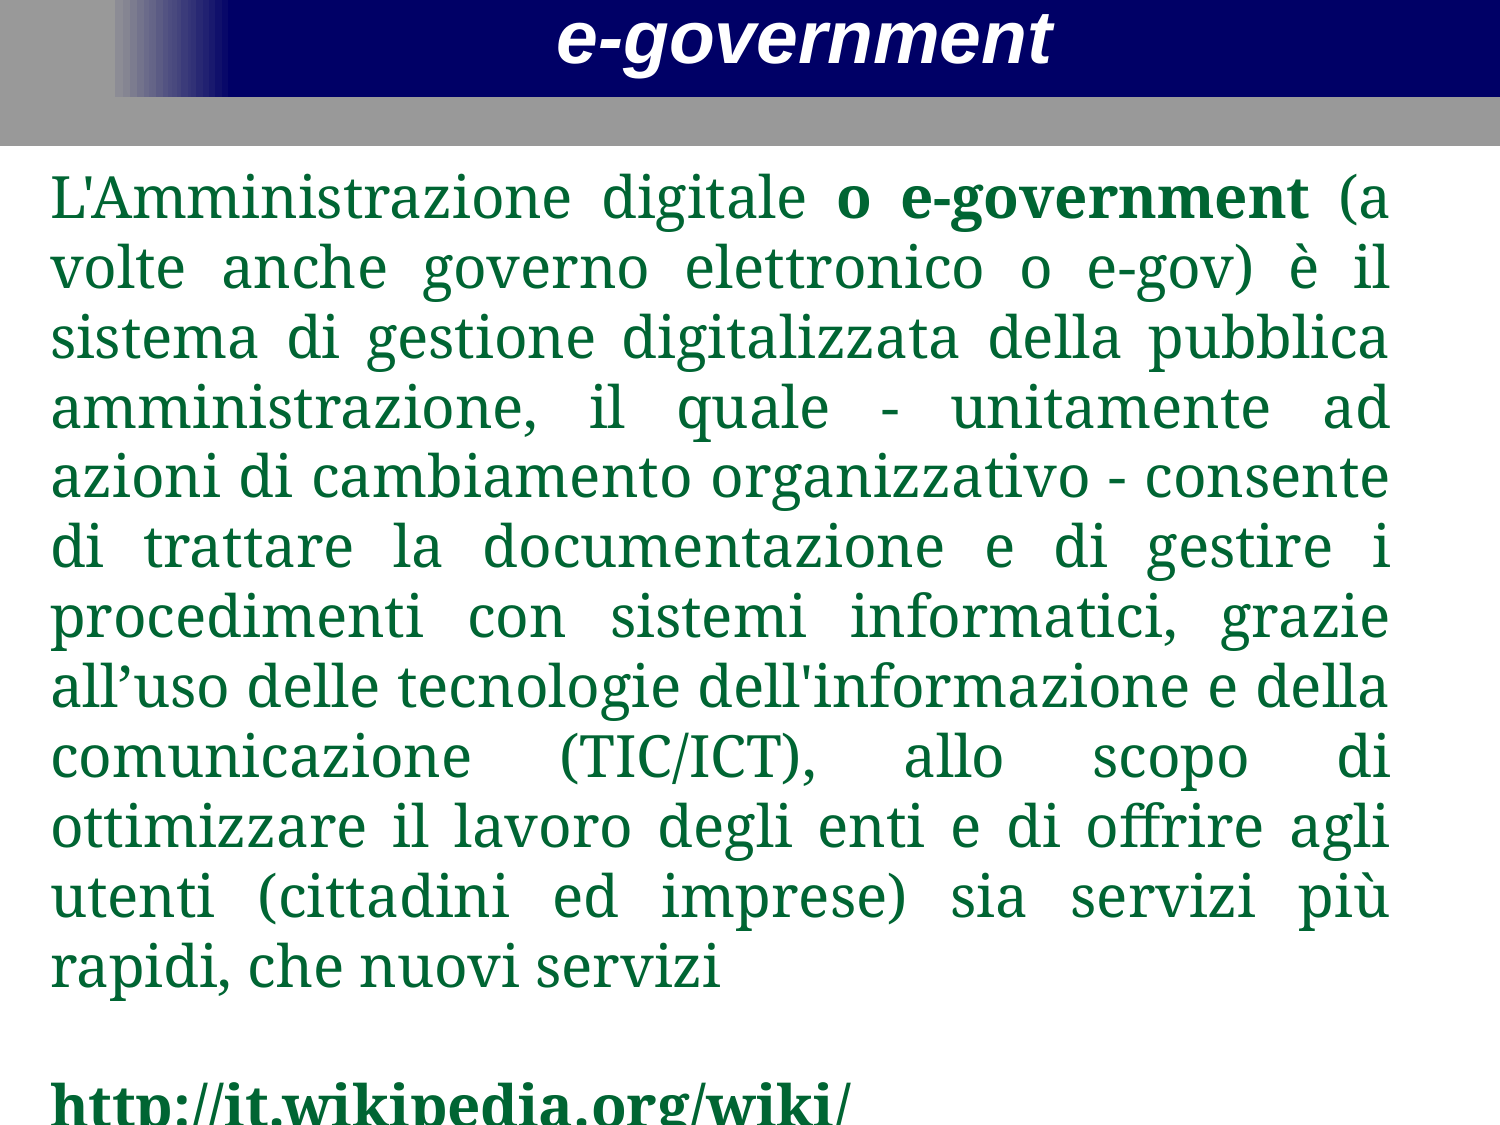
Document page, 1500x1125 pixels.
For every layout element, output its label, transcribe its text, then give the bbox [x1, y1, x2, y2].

text_box e-government [100, 0, 1500, 121]
picture [0, 0, 1500, 1125]
text_box L'Amministrazione digitale o e-government (a volte anche governo elettronico o e-gov) è il sistema di gestione digitalizzata della pubblica amministrazione, il quale - unitamente ad azioni di cambiamento organizzativo - consente di trattare la documentazione e di gestire i procedimenti con sistemi informatici, grazie all’uso delle tecnologie dell'informazione e della comunicazione (TIC/ICT), allo scopo di ottimizzare il lavoro degli enti e di offrire agli utenti (cittadini ed imprese) sia servizi più rapidi, che nuovi servizi http://it.wikipedia.org/wiki/Amministrazione_digitale [35, 152, 1407, 1125]
